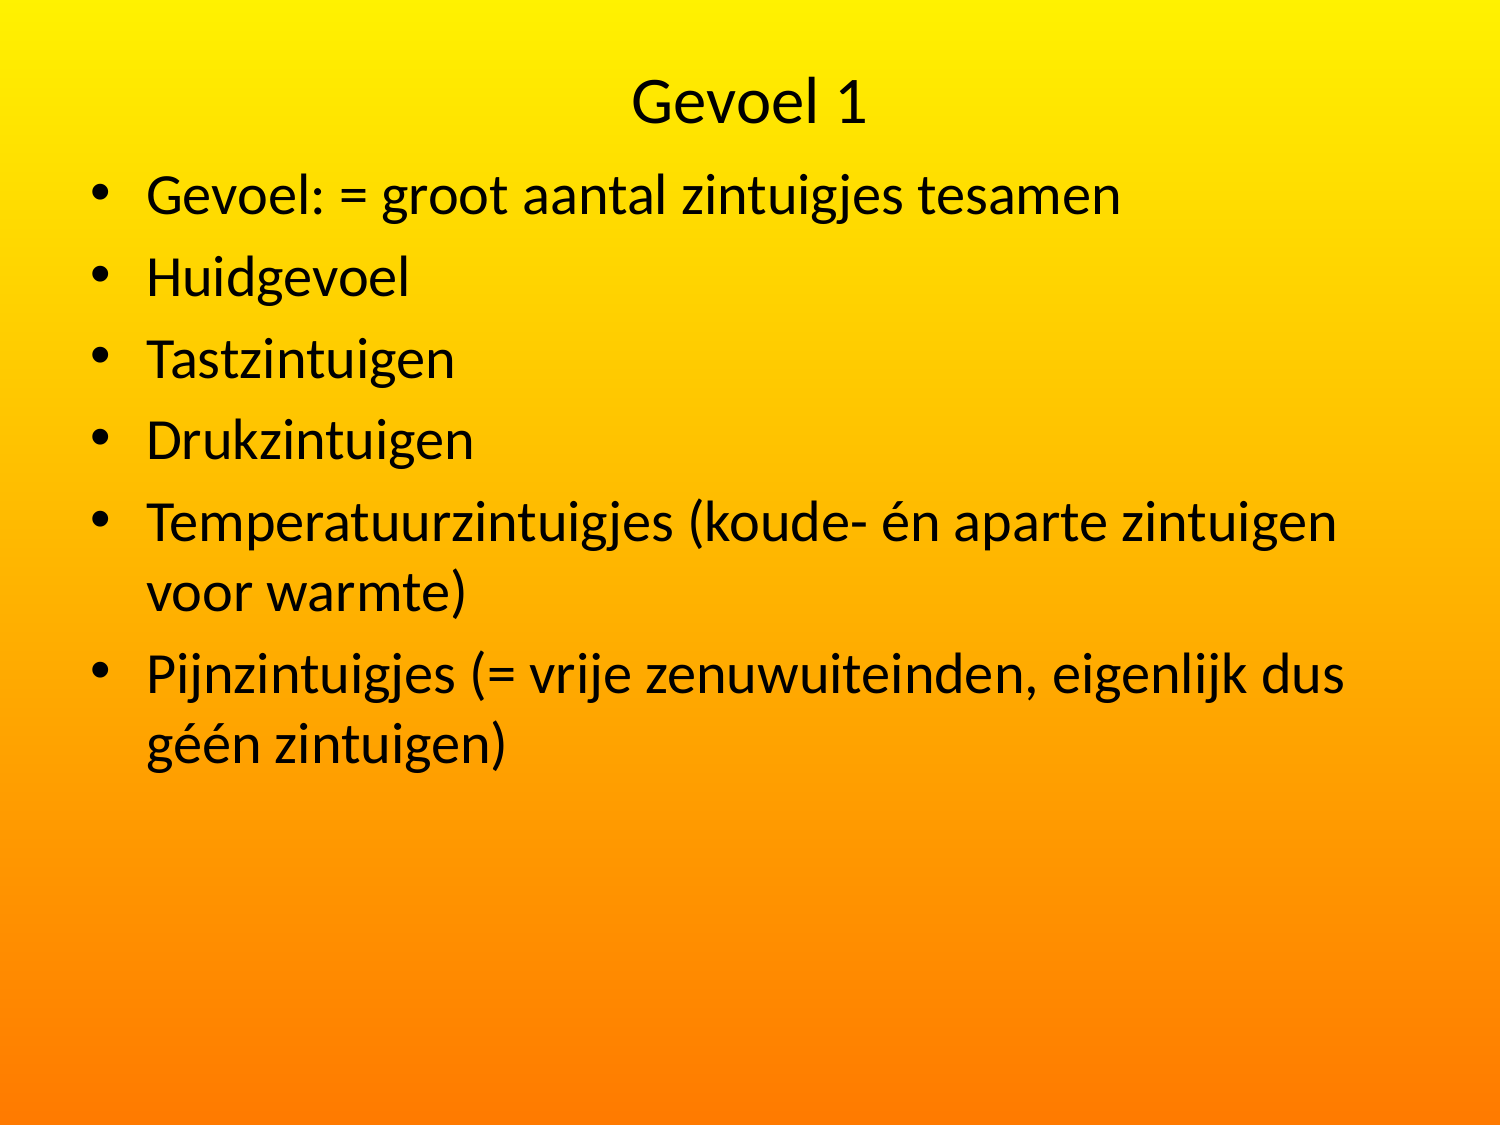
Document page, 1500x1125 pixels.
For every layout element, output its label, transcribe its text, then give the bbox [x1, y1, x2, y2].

list Gevoel: = groot aantal zintuigjes tesamen Huidgevoel Tastzintuigen Drukzintuigen Temperatuurzintuigjes (koude- én aparte zintuigen voor warmte) Pijnzintuigjes (= vrije zenuwuiteinden, eigenlijk dus géén zintuigen) [75, 148, 1425, 1059]
title Gevoel 1 [75, 45, 1425, 148]
